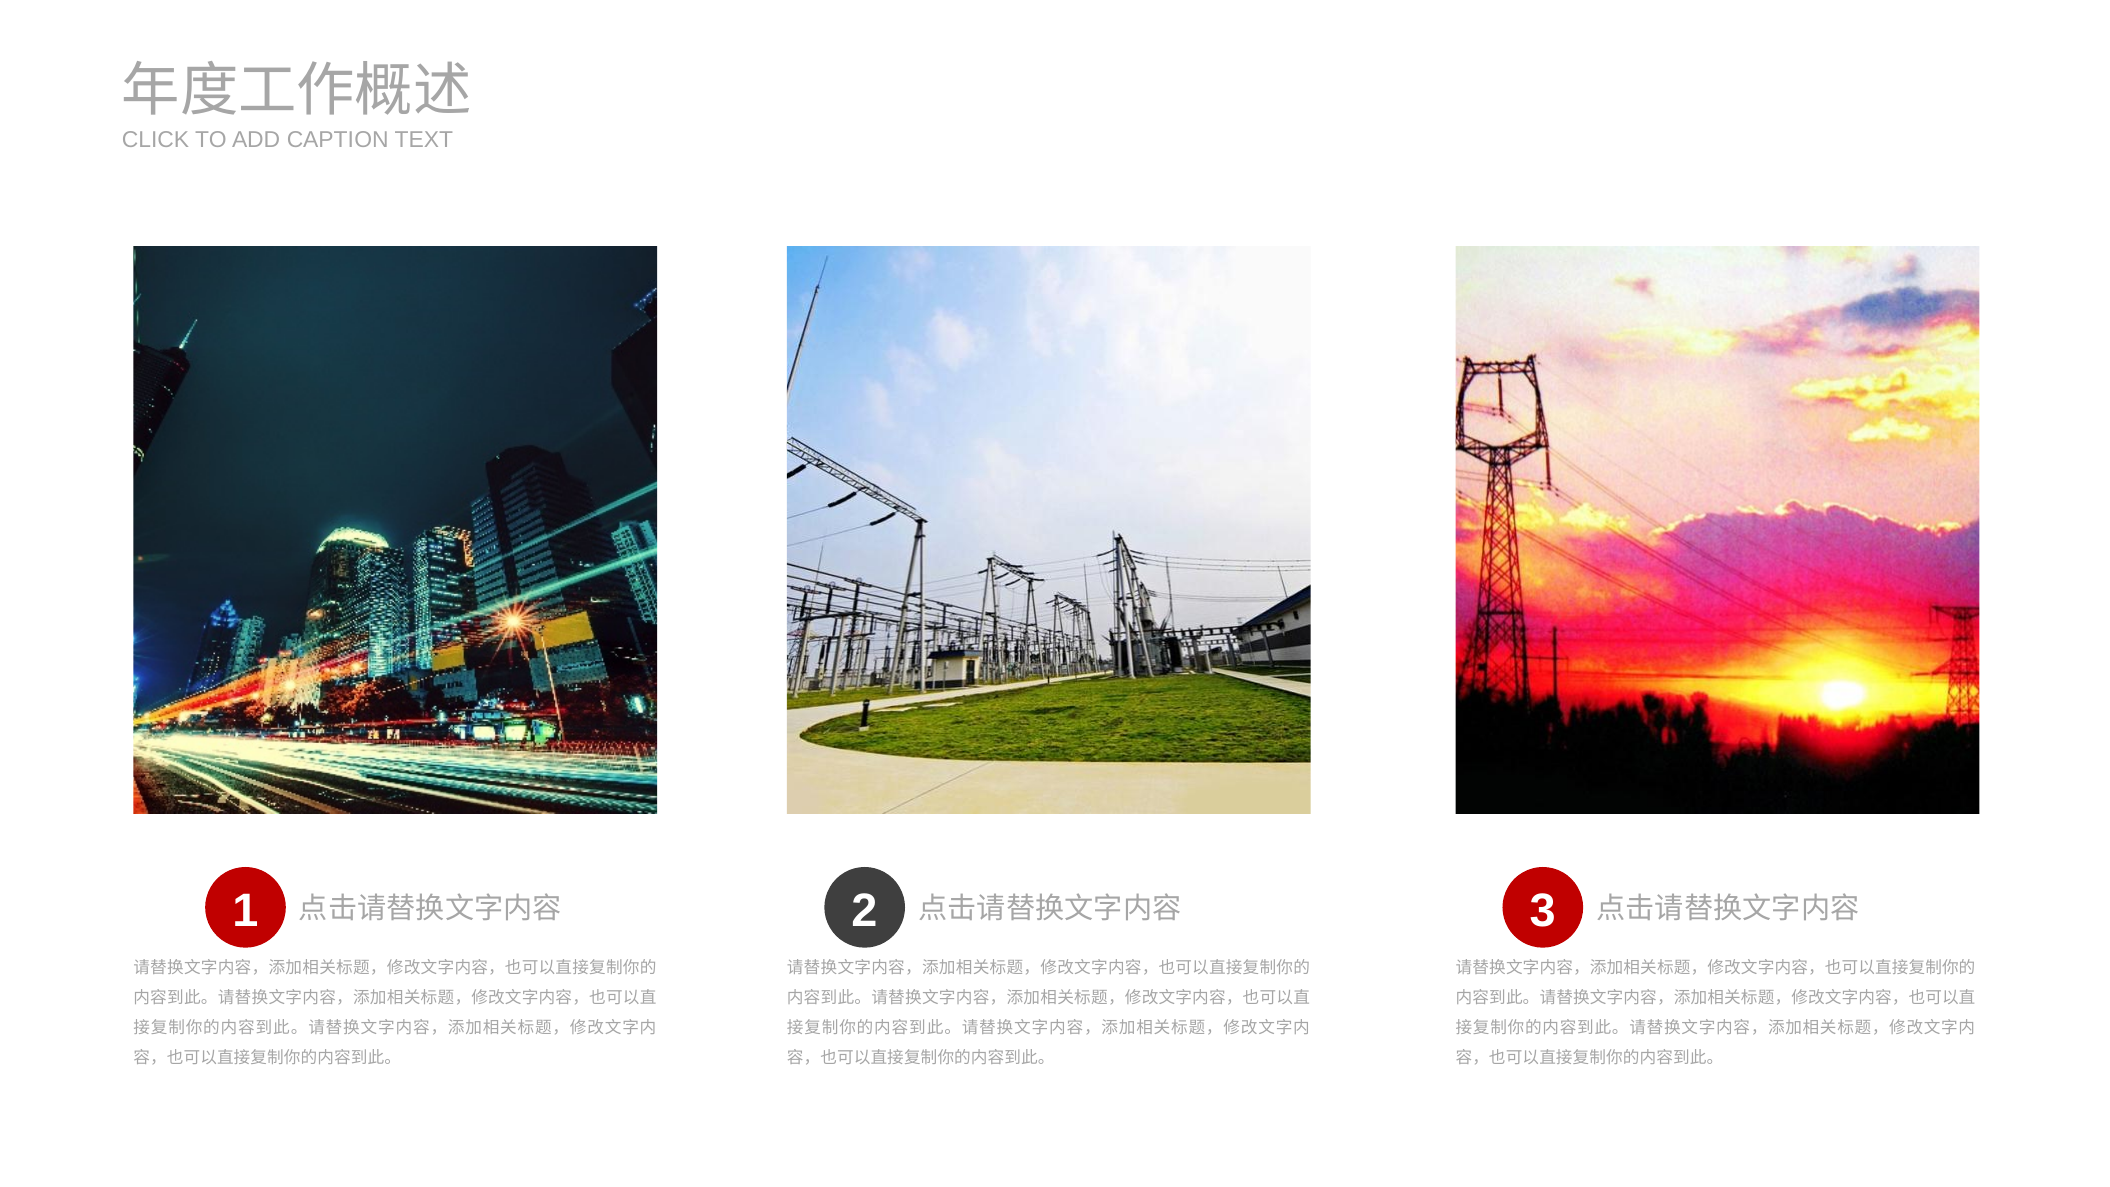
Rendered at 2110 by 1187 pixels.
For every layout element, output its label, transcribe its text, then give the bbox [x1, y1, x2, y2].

text_box 年度工作概述 [121, 52, 501, 123]
text_box [786, 245, 1312, 815]
text_box 3 [1501, 865, 1585, 946]
text_box CLICK TO ADD CAPTION TEXT [121, 124, 501, 153]
text_box 点击请替换文字内容 [299, 889, 563, 925]
text_box 1 [204, 865, 287, 946]
text_box [132, 245, 658, 815]
text_box 2 [823, 865, 907, 946]
text_box 点击请替换文字内容 [1596, 889, 1860, 925]
text_box 请替换文字内容，添加相关标题，修改文字内容，也可以直接复制你的内容到此。请替换文字内容，添加相关标题，修改文字内容，也可以直接复制你的内容到此。请替换文字内容，添加相关标题，修改文字内容，也可以直接复制你的内容到此。 [786, 946, 1311, 1067]
text_box [1455, 245, 1981, 815]
text_box 请替换文字内容，添加相关标题，修改文字内容，也可以直接复制你的内容到此。请替换文字内容，添加相关标题，修改文字内容，也可以直接复制你的内容到此。请替换文字内容，添加相关标题，修改文字内容，也可以直接复制你的内容到此。 [133, 946, 658, 1067]
text_box 点击请替换文字内容 [918, 889, 1182, 925]
text_box 请替换文字内容，添加相关标题，修改文字内容，也可以直接复制你的内容到此。请替换文字内容，添加相关标题，修改文字内容，也可以直接复制你的内容到此。请替换文字内容，添加相关标题，修改文字内容，也可以直接复制你的内容到此。 [1455, 946, 1976, 1067]
